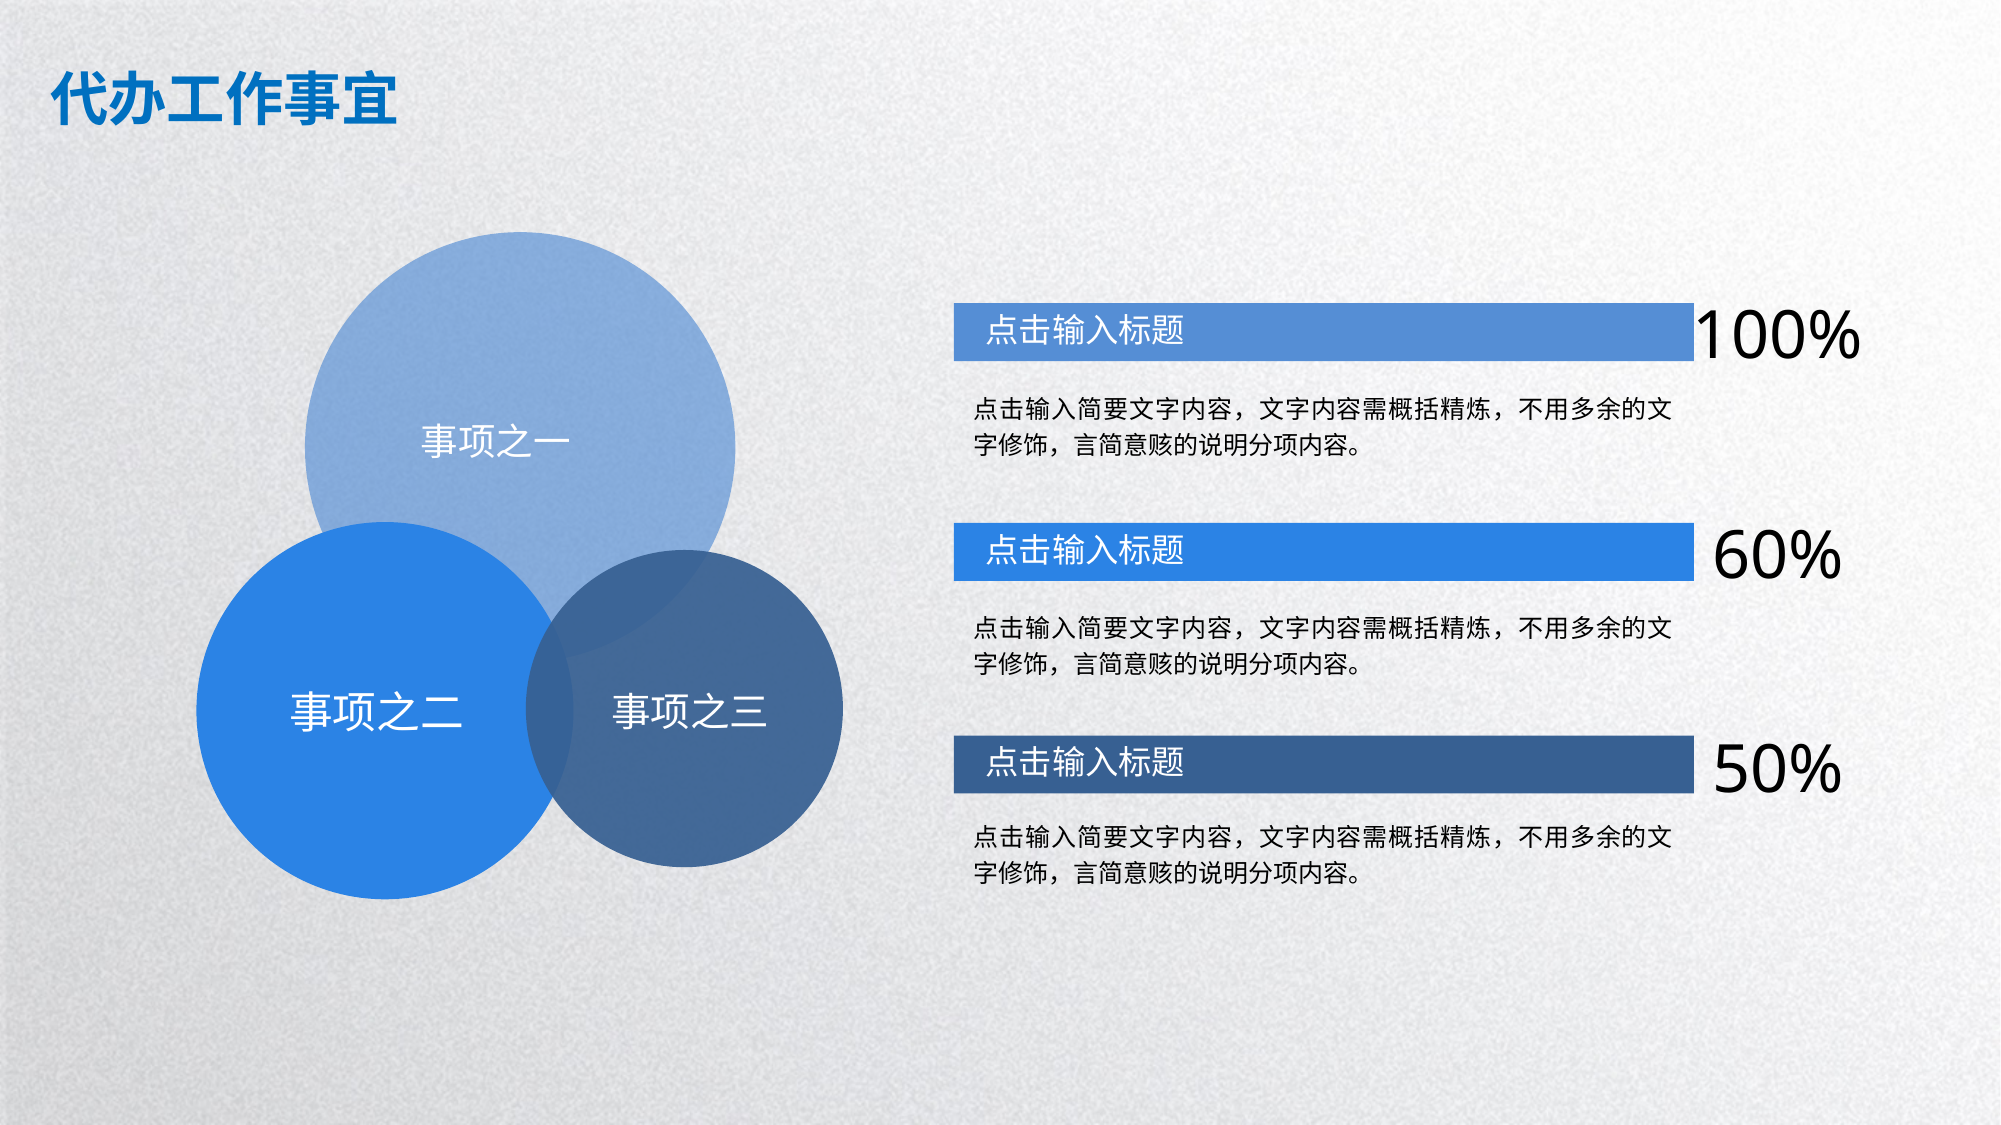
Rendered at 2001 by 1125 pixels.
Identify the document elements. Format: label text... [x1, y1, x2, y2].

text_box 50% [1691, 725, 1865, 806]
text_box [525, 549, 844, 868]
text_box 点击输入简要文字内容，文字内容需概括精炼，不用多余的文字修饰，言简意赅的说明分项内容。 [953, 596, 1694, 689]
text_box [304, 231, 736, 548]
text_box 点击输入简要文字内容，文字内容需概括精炼，不用多余的文字修饰，言简意赅的说明分项内容。 [953, 376, 1694, 470]
text_box 100% [1691, 291, 1865, 372]
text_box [953, 734, 1695, 794]
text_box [953, 301, 1695, 362]
text_box 代办工作事宜 [35, 54, 591, 140]
text_box 60% [1691, 511, 1865, 592]
picture [0, 0, 2001, 1125]
text_box 点击输入简要文字内容，文字内容需概括精炼，不用多余的文字修饰，言简意赅的说明分项内容。 [953, 805, 1694, 898]
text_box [953, 521, 1695, 582]
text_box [196, 521, 574, 900]
